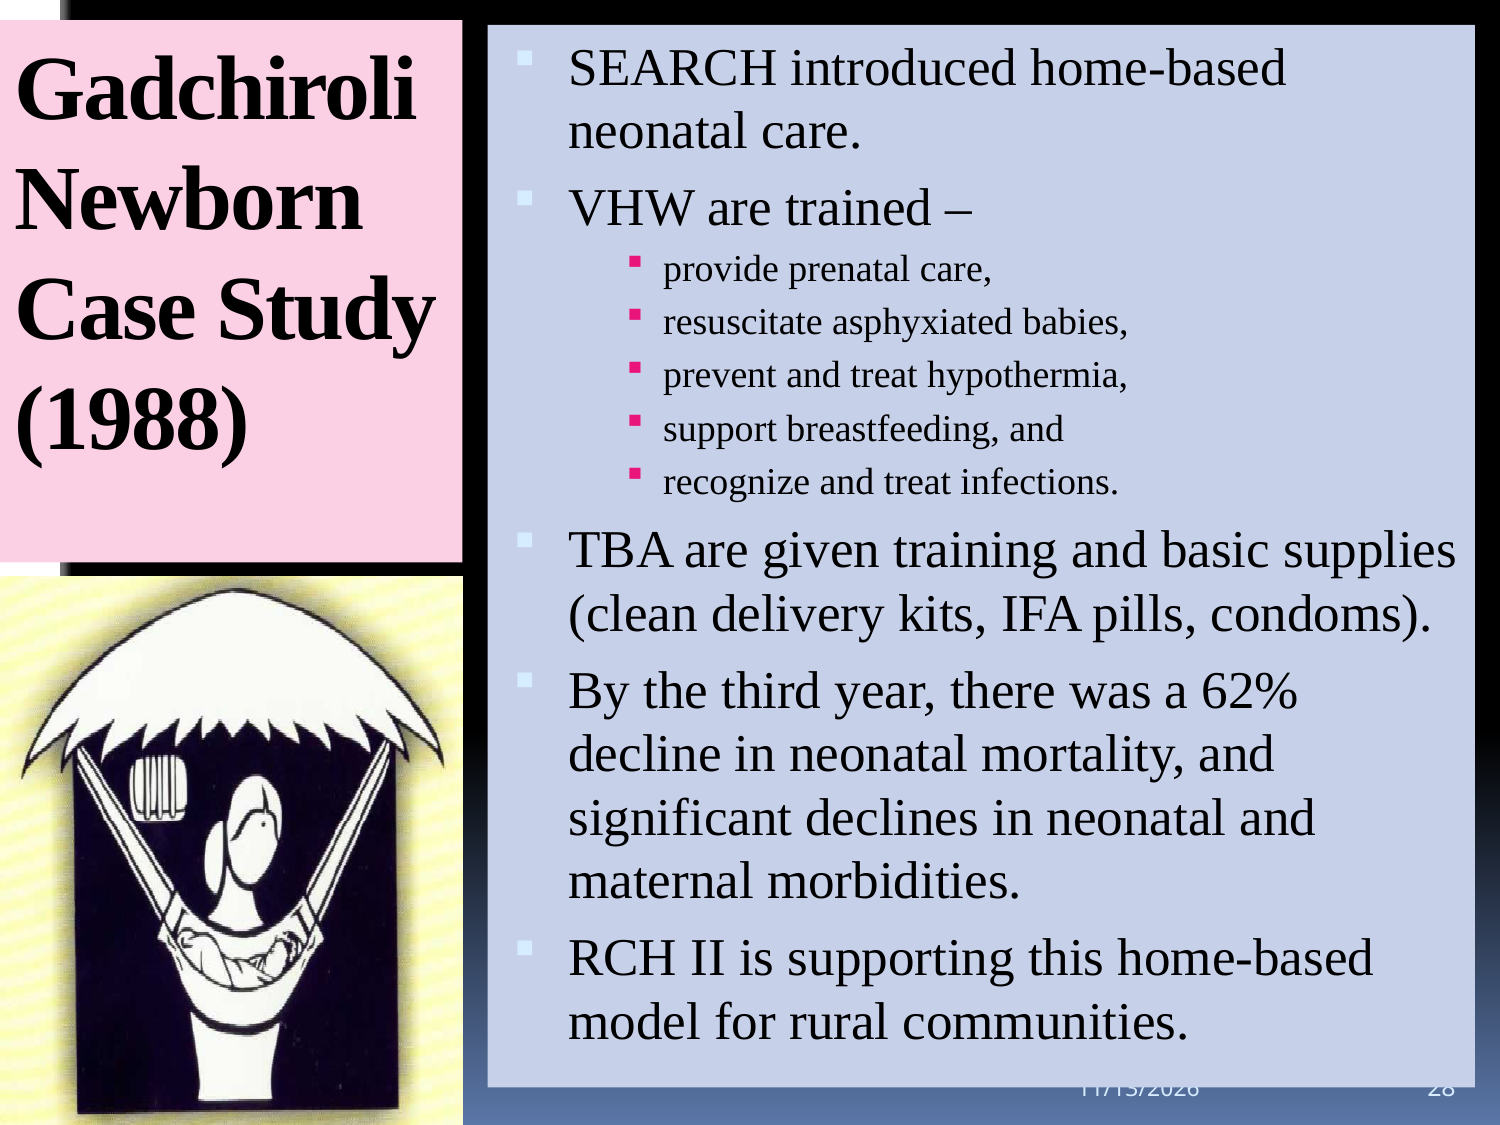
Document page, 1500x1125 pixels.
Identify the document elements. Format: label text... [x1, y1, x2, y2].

slide_number 28 [1412, 1052, 1488, 1113]
list SEARCH introduced home-based neonatal care. VHW are trained – provide prenatal care, resuscitate asphyxiated babies, prevent and treat hypothermia, support breastfeeding, and recognize and treat infections. TBA are given training and basic supplies (clean delivery kits, IFA pills, condoms). By the third year, there was a 62% decline in neonatal mortality, and significant declines in neonatal and maternal morbidities. RCH II is supporting this home-based model for rural communities. [487, 24, 1475, 1088]
picture [0, 576, 463, 1125]
title Gadchiroli Newborn Case Study (1988) [0, 20, 463, 563]
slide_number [1062, 1052, 1412, 1113]
